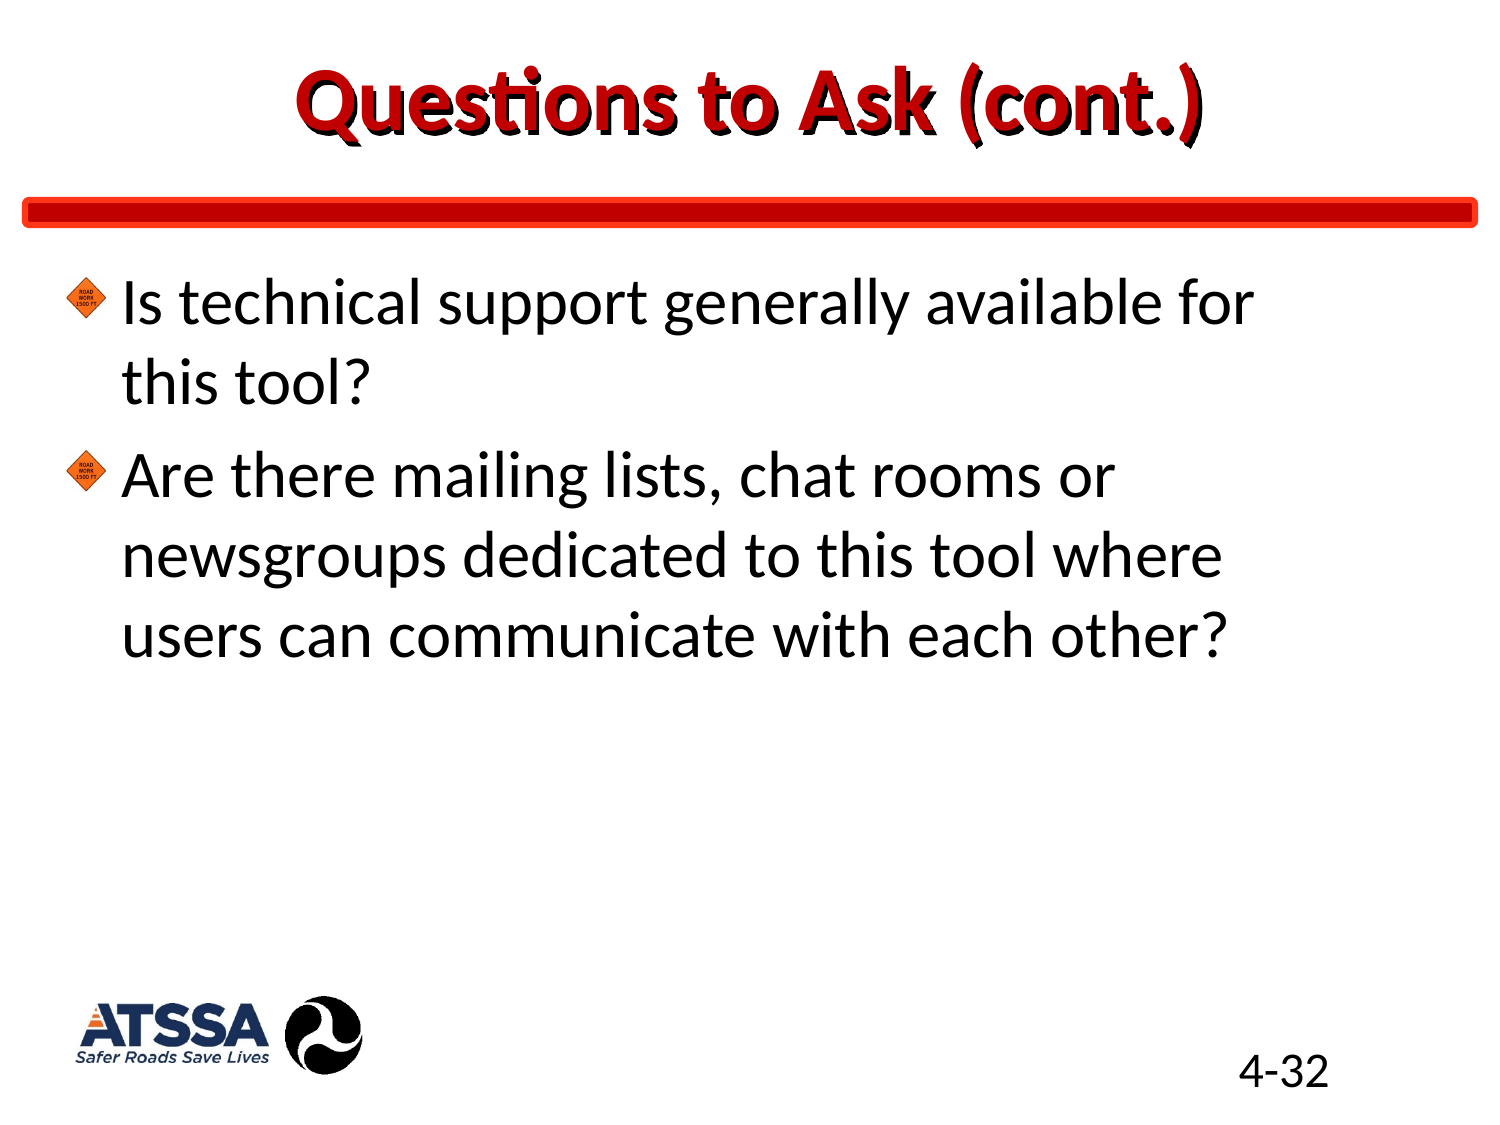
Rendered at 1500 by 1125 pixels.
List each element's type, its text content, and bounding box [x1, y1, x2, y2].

picture [65, 449, 107, 492]
picture [75, 1003, 269, 1063]
list Is technical support generally available for this tool? Are there mailing lists, chat rooms or newsgroups dedicated to this tool where users can communicate with each other? [49, 249, 1326, 976]
picture [65, 276, 107, 319]
title Questions to Ask (cont.) [0, 0, 1500, 188]
picture [276, 989, 370, 1077]
